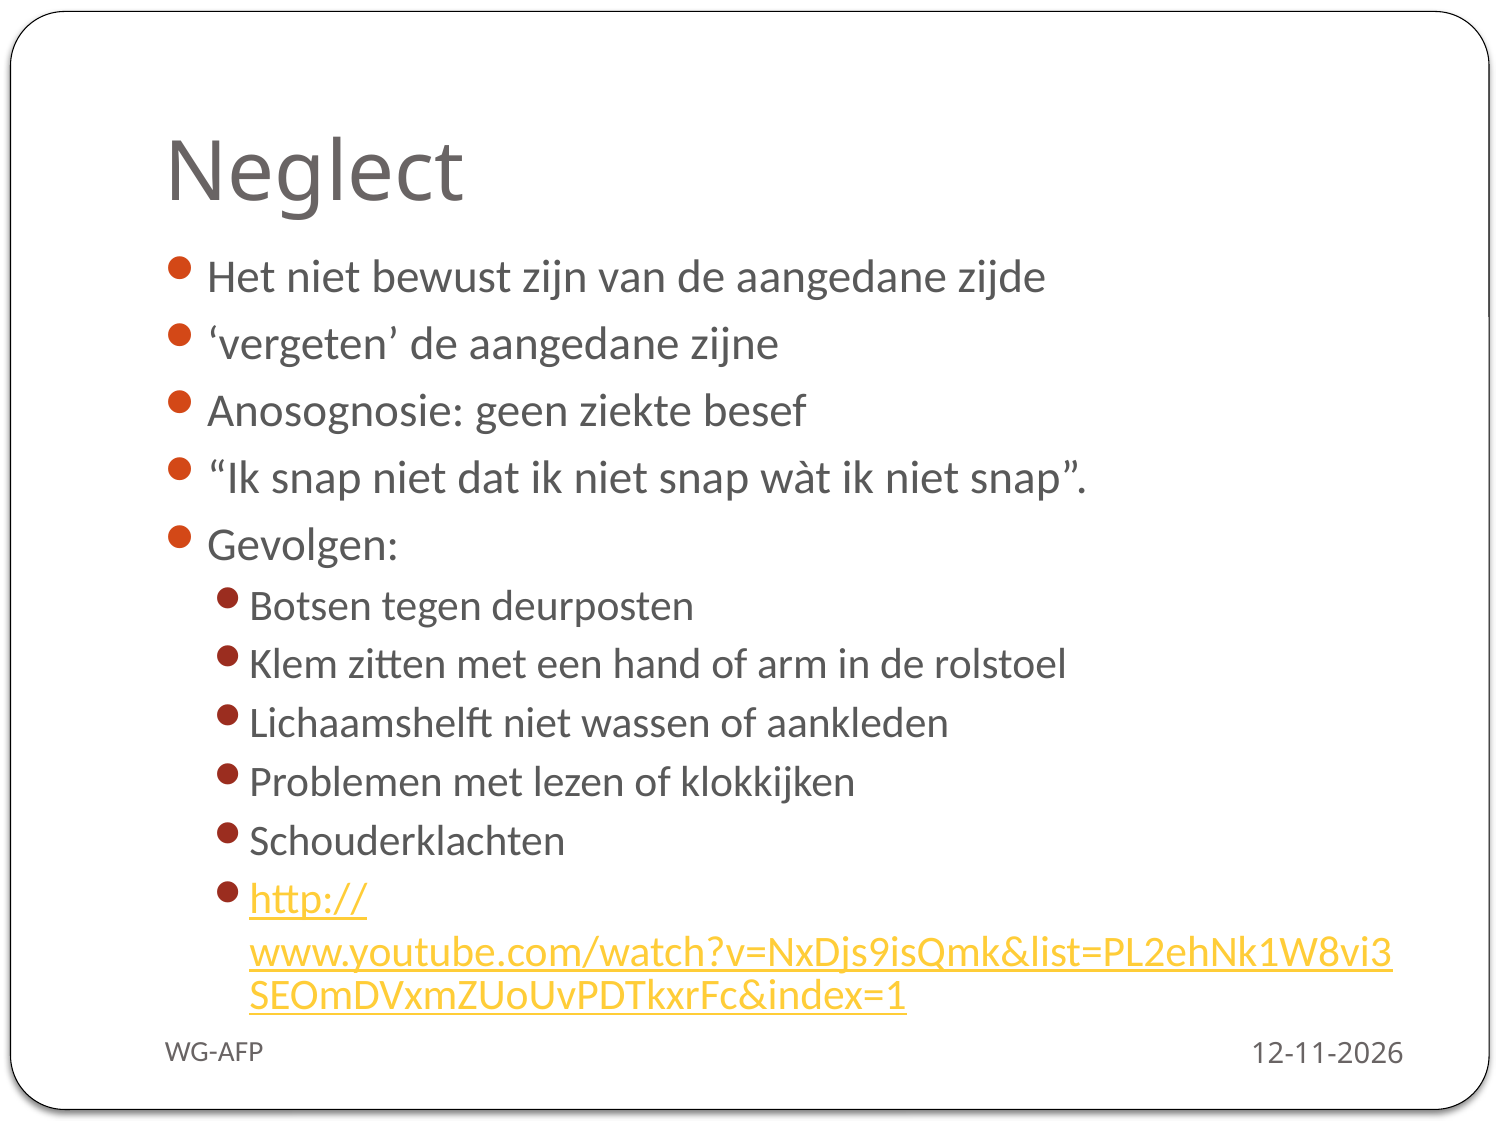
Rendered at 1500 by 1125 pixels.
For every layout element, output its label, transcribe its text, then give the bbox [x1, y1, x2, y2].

list Het niet bewust zijn van de aangedane zijde ‘vergeten’ de aangedane zijne Anosognosie: geen ziekte besef “Ik snap niet dat ik niet snap wàt ik niet snap”. Gevolgen: Botsen tegen deurposten Klem zitten met een hand of arm in de rolstoel Lichaamshelft niet wassen of aankleden Problemen met lezen of klokkijken Schouderklachten http://www.youtube.com/watch?v=NxDjs9isQmk&list=PL2ehNk1W8vi3SEOmDVxmZUoUvPDTkxrFc&index=1 [150, 237, 1425, 988]
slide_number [1012, 1015, 1419, 1094]
title Neglect [150, 45, 1425, 233]
footer WG-AFP [150, 1012, 800, 1088]
